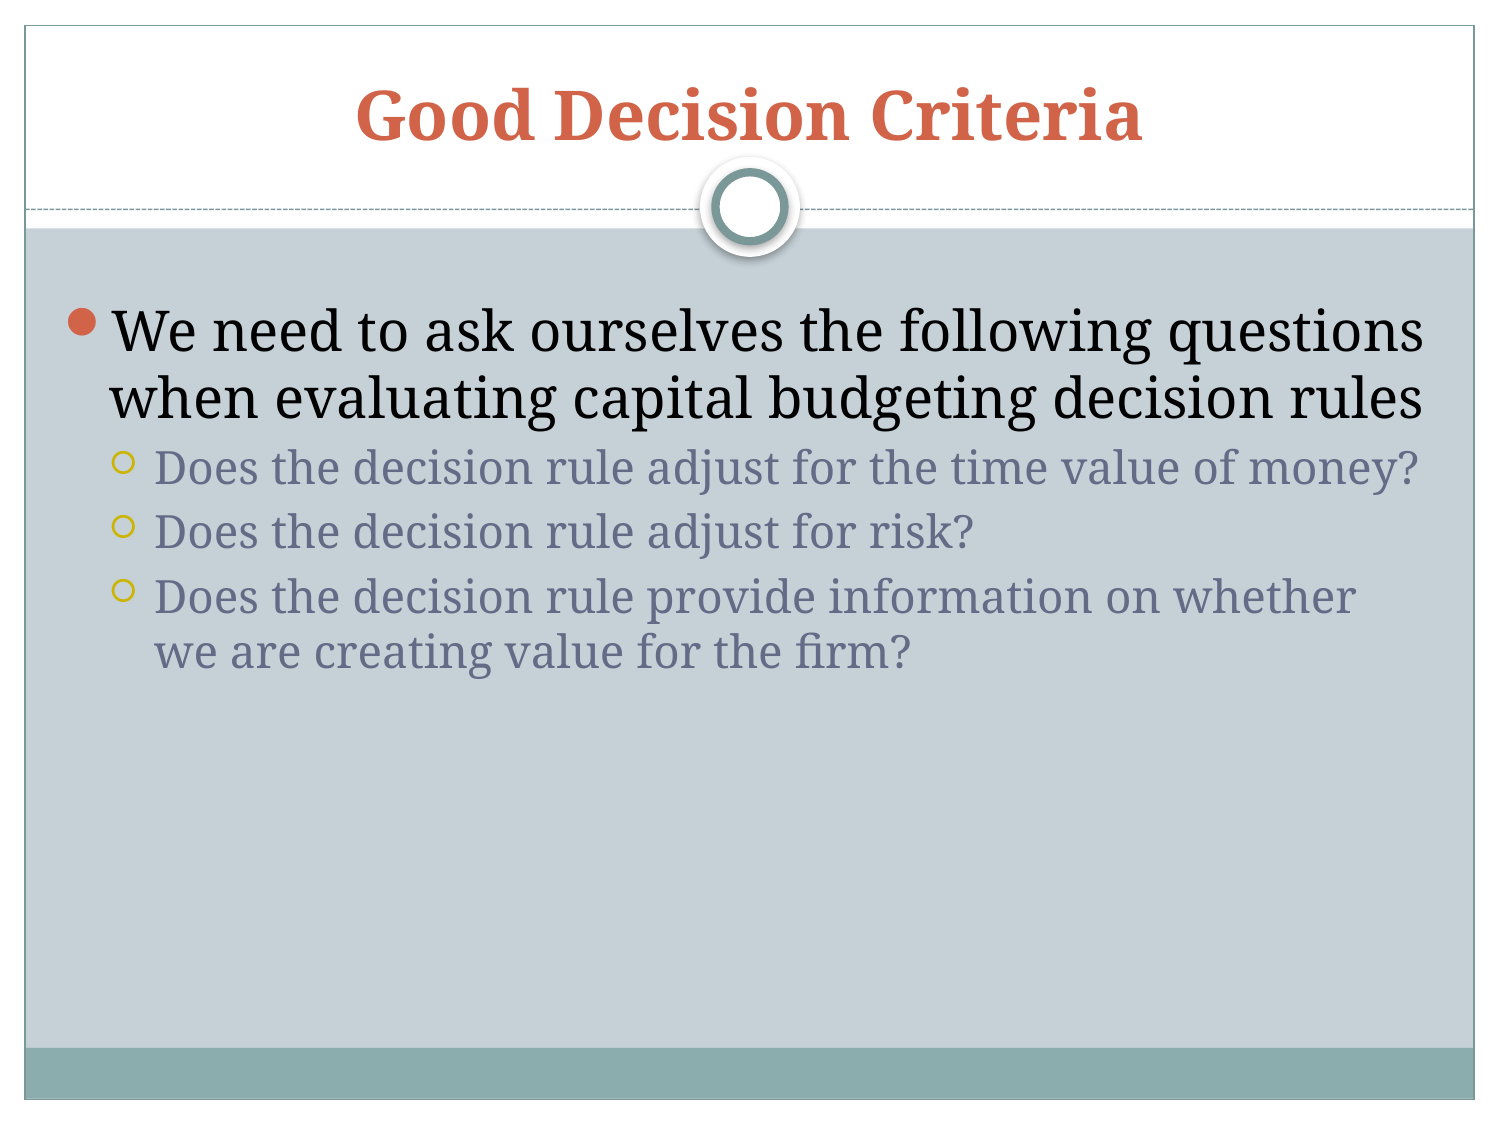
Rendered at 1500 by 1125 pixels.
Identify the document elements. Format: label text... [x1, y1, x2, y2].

list We need to ask ourselves the following questions when evaluating capital budgeting decision rules Does the decision rule adjust for the time value of money? Does the decision rule adjust for risk? Does the decision rule provide information on whether we are creating value for the firm? [49, 287, 1445, 963]
title Good Decision Criteria [49, 37, 1450, 162]
